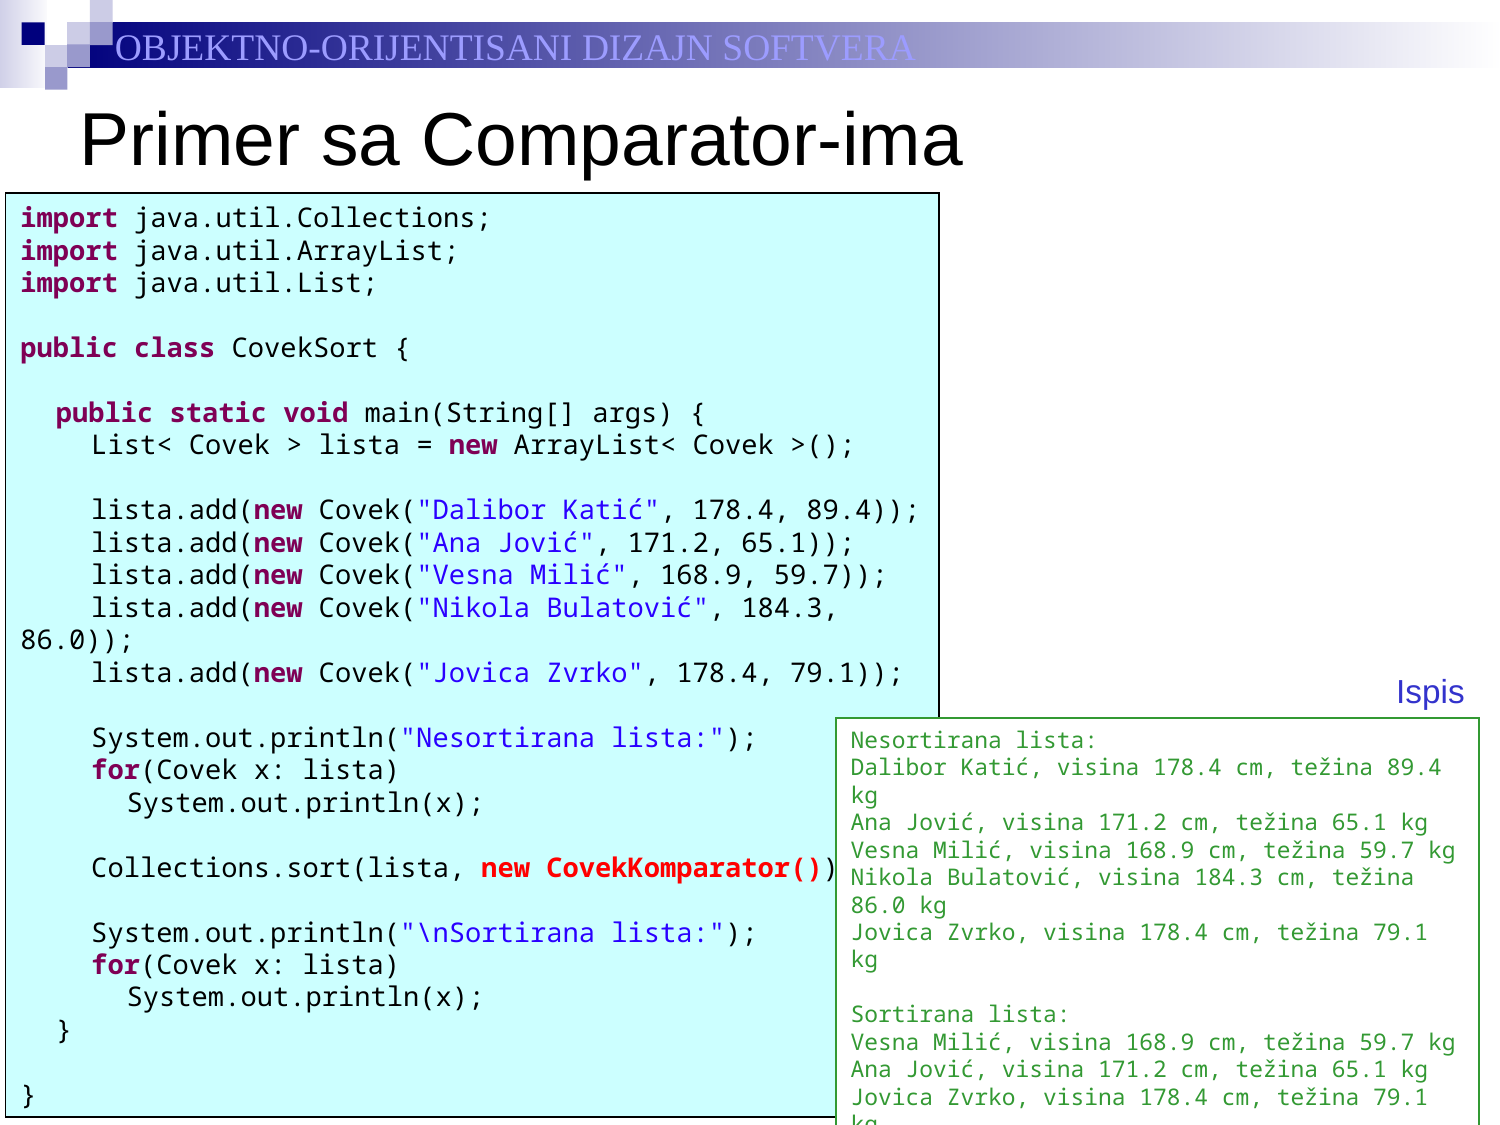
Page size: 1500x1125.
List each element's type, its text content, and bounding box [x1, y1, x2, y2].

text_box import java.util.Collections; import java.util.ArrayList; import java.util.List; public class CovekSort { public static void main(String[] args) { List< Covek > lista = new ArrayList< Covek >(); lista.add(new Covek("Dalibor Katić", 178.4, 89.4)); lista.add(new Covek("Ana Jović", 171.2, 65.1)); lista.add(new Covek("Vesna Milić", 168.9, 59.7)); lista.add(new Covek("Nikola Bulatović", 184.3, 86.0)); lista.add(new Covek("Jovica Zvrko", 178.4, 79.1)); System.out.println("Nesortirana lista:"); for(Covek x: lista) System.out.println(x); Collections.sort(lista, new CovekKomparator()); System.out.println("\nSortirana lista:"); for(Covek x: lista) System.out.println(x); } } [5, 192, 939, 1118]
title Primer sa Comparator-ima [64, 86, 1022, 185]
text_box Ispis [1381, 662, 1483, 718]
text_box Nesortirana lista: Dalibor Katić, visina 178.4 cm, težina 89.4 kg Ana Jović, visina 171.2 cm, težina 65.1 kg Vesna Milić, visina 168.9 cm, težina 59.7 kg Nikola Bulatović, visina 184.3 cm, težina 86.0 kg Jovica Zvrko, visina 178.4 cm, težina 79.1 kg Sortirana lista: Vesna Milić, visina 168.9 cm, težina 59.7 kg Ana Jović, visina 171.2 cm, težina 65.1 kg Jovica Zvrko, visina 178.4 cm, težina 79.1 kg Dalibor Katić, visina 178.4 cm, težina 89.4 kg Nikola Bulatović, visina 184.3 cm, težina 86.0 kg [835, 717, 1480, 1125]
